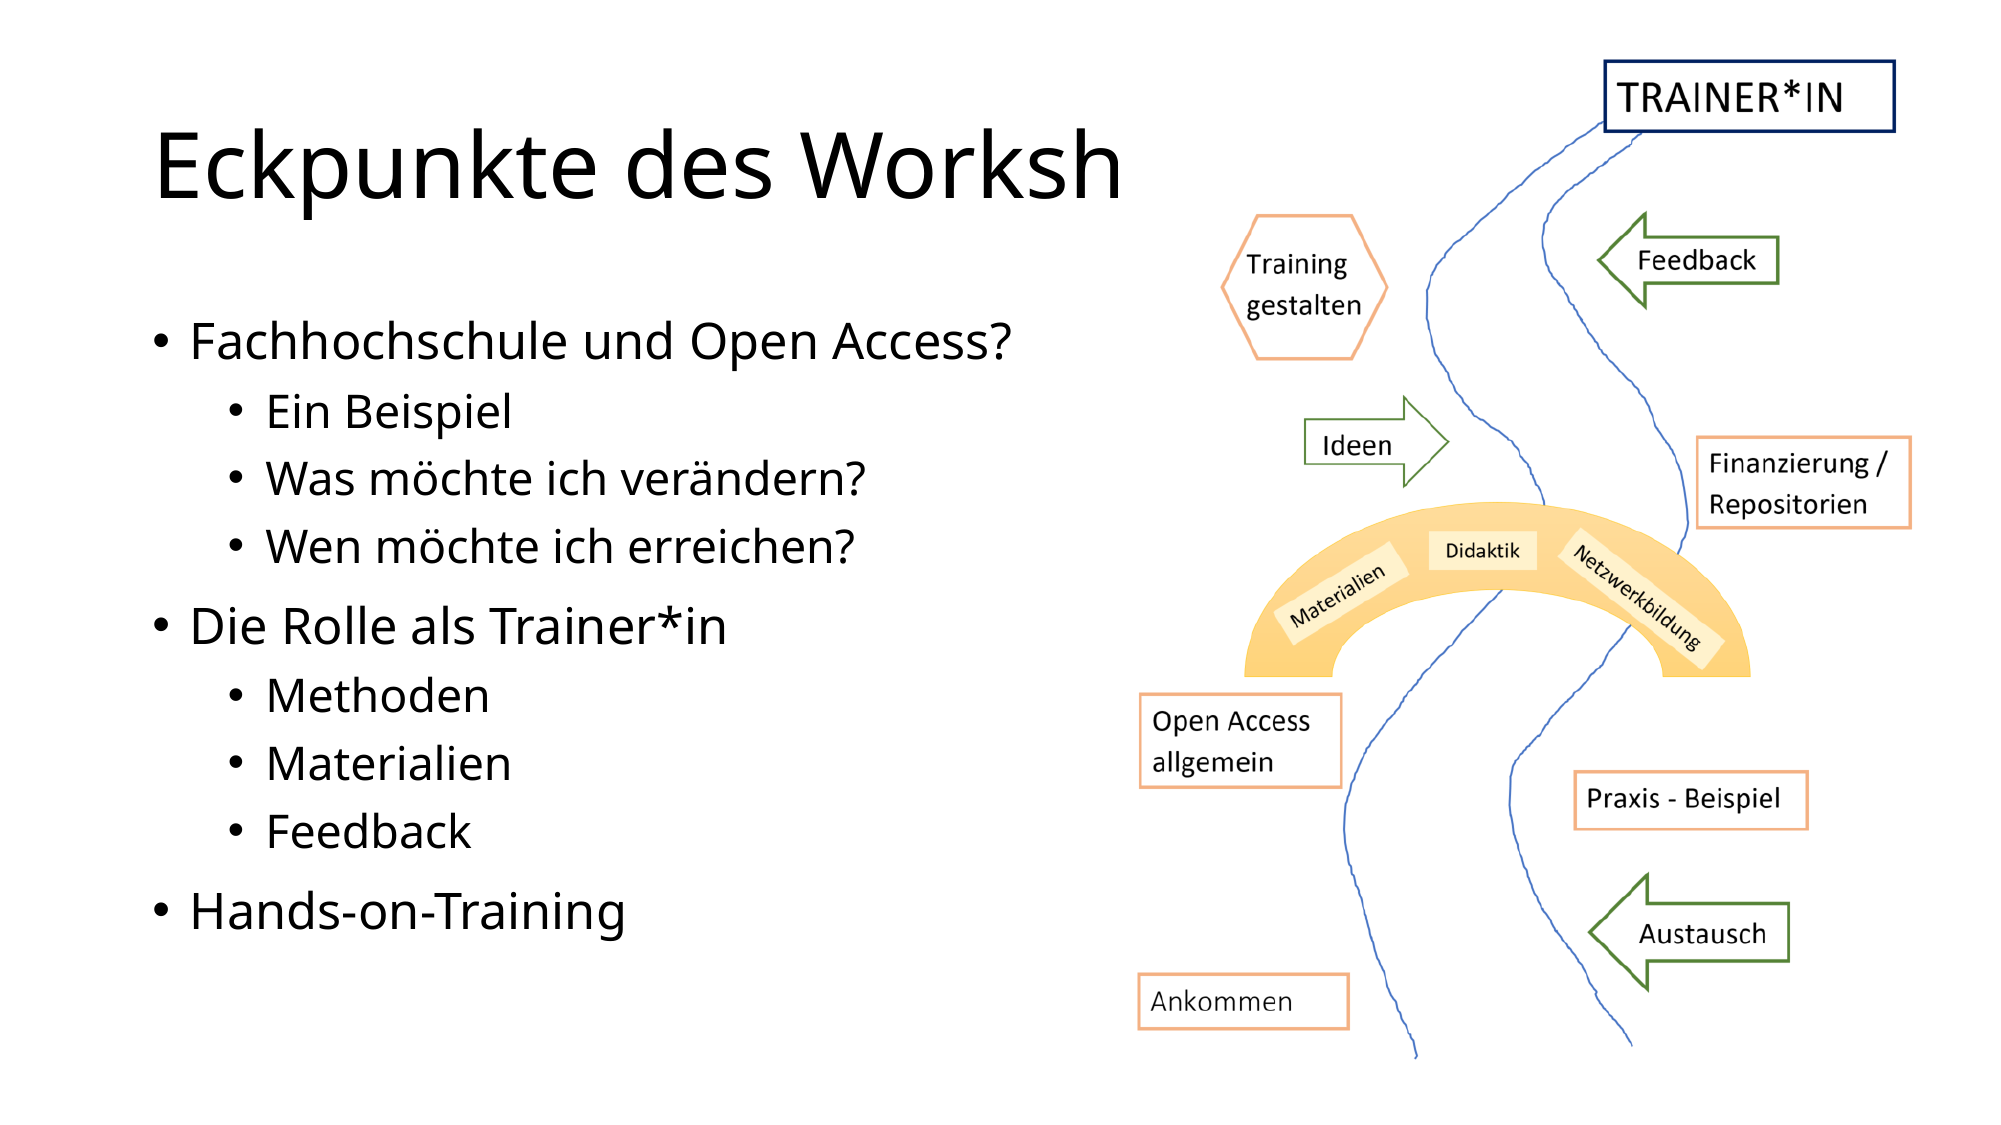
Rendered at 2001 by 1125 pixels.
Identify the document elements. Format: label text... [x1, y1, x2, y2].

picture [1118, 30, 1921, 1102]
list Fachhochschule und Open Access? Ein Beispiel Was möchte ich verändern? Wen möchte ich erreichen? Die Rolle als Trainer*in Methoden Materialien Feedback Hands-on-Training [137, 299, 1118, 1014]
title Eckpunkte des Workshops [137, 59, 1118, 278]
